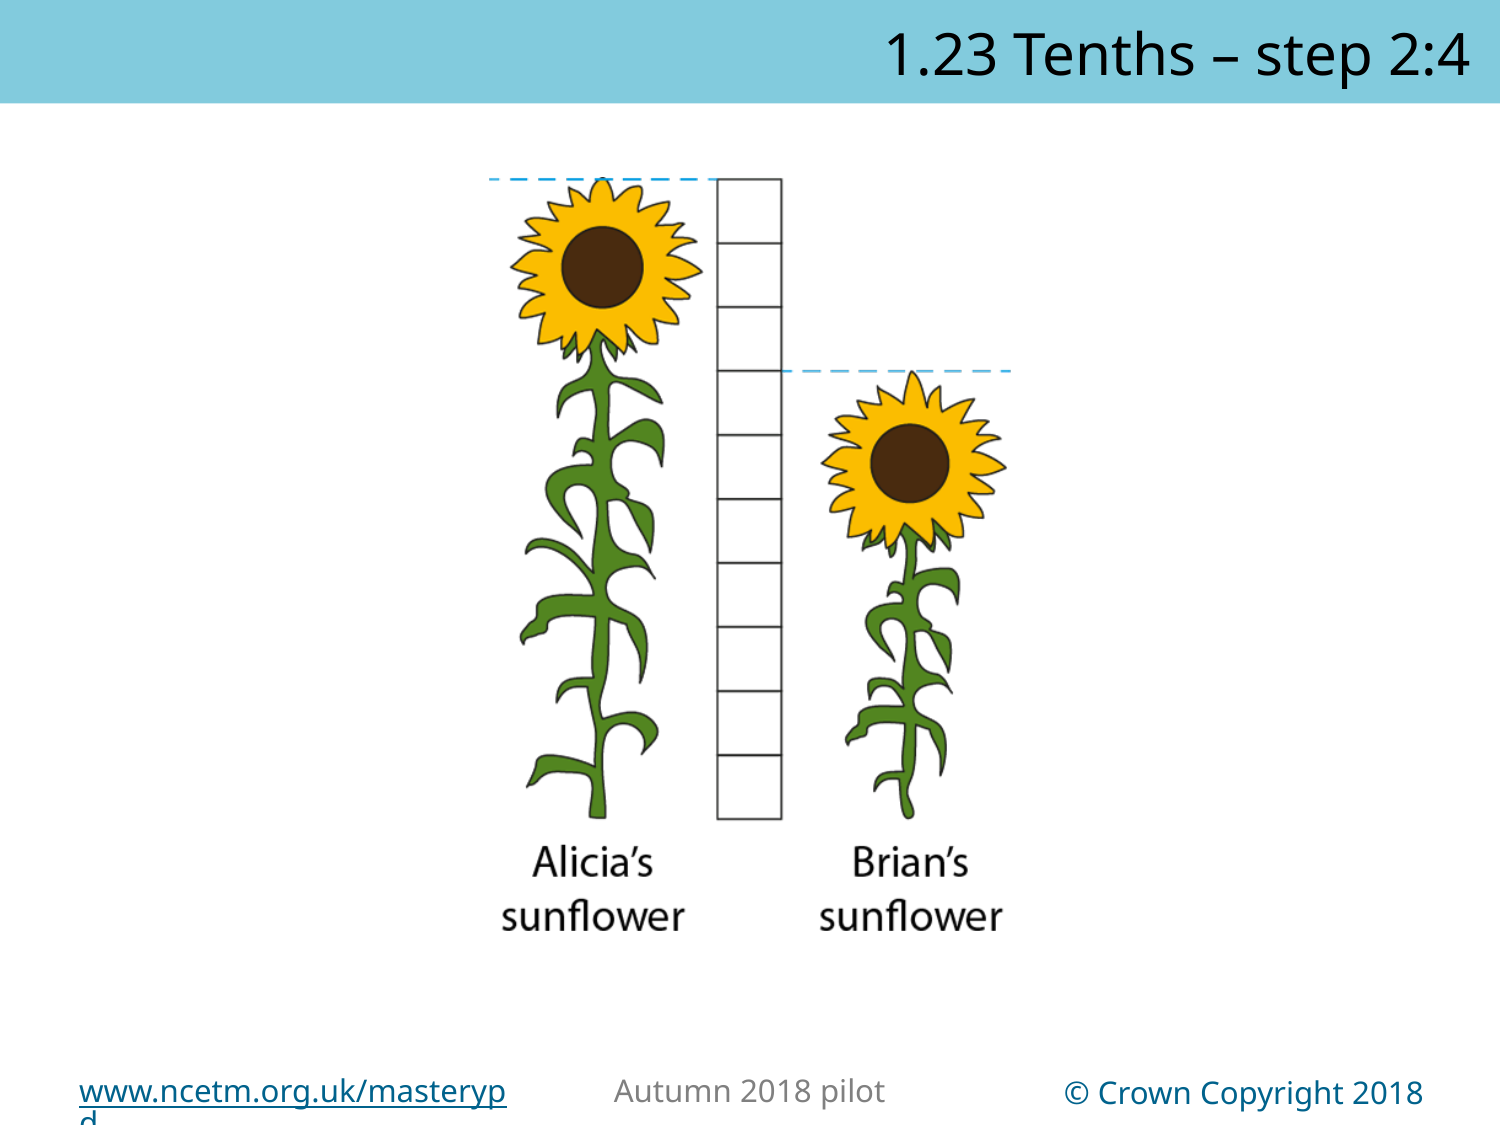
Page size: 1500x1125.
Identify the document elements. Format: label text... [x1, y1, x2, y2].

list 1.23 Tenths – step 2:4 [0, 0, 1500, 104]
picture [476, 177, 1023, 948]
